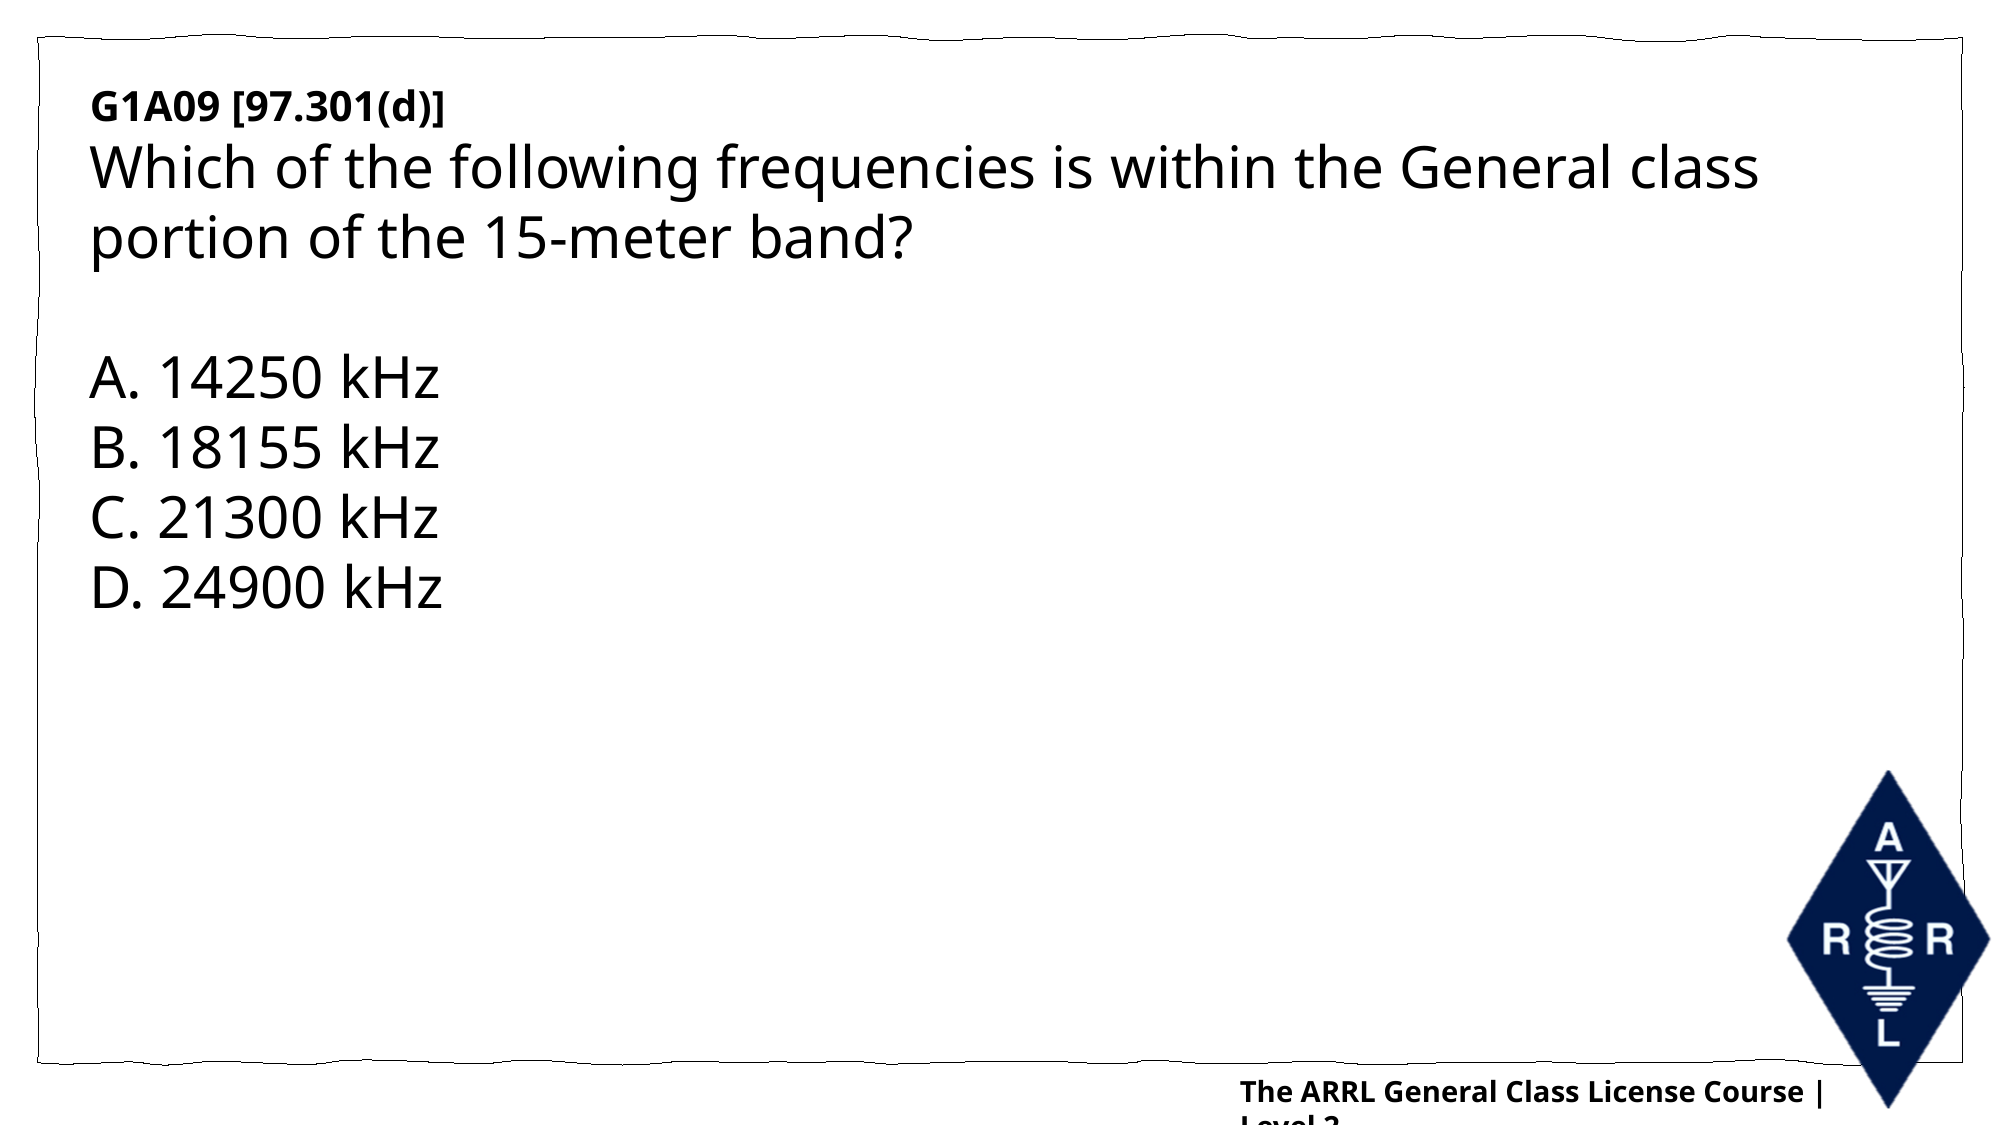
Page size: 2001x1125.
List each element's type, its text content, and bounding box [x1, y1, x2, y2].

text_box G1A09 [97.301(d)] Which of the following frequencies is within the General class portion of the 15-meter band? A. 14250 kHz B. 18155 kHz C. 21300 kHz D. 24900 kHz [75, 72, 1850, 628]
picture [1773, 752, 1999, 1125]
